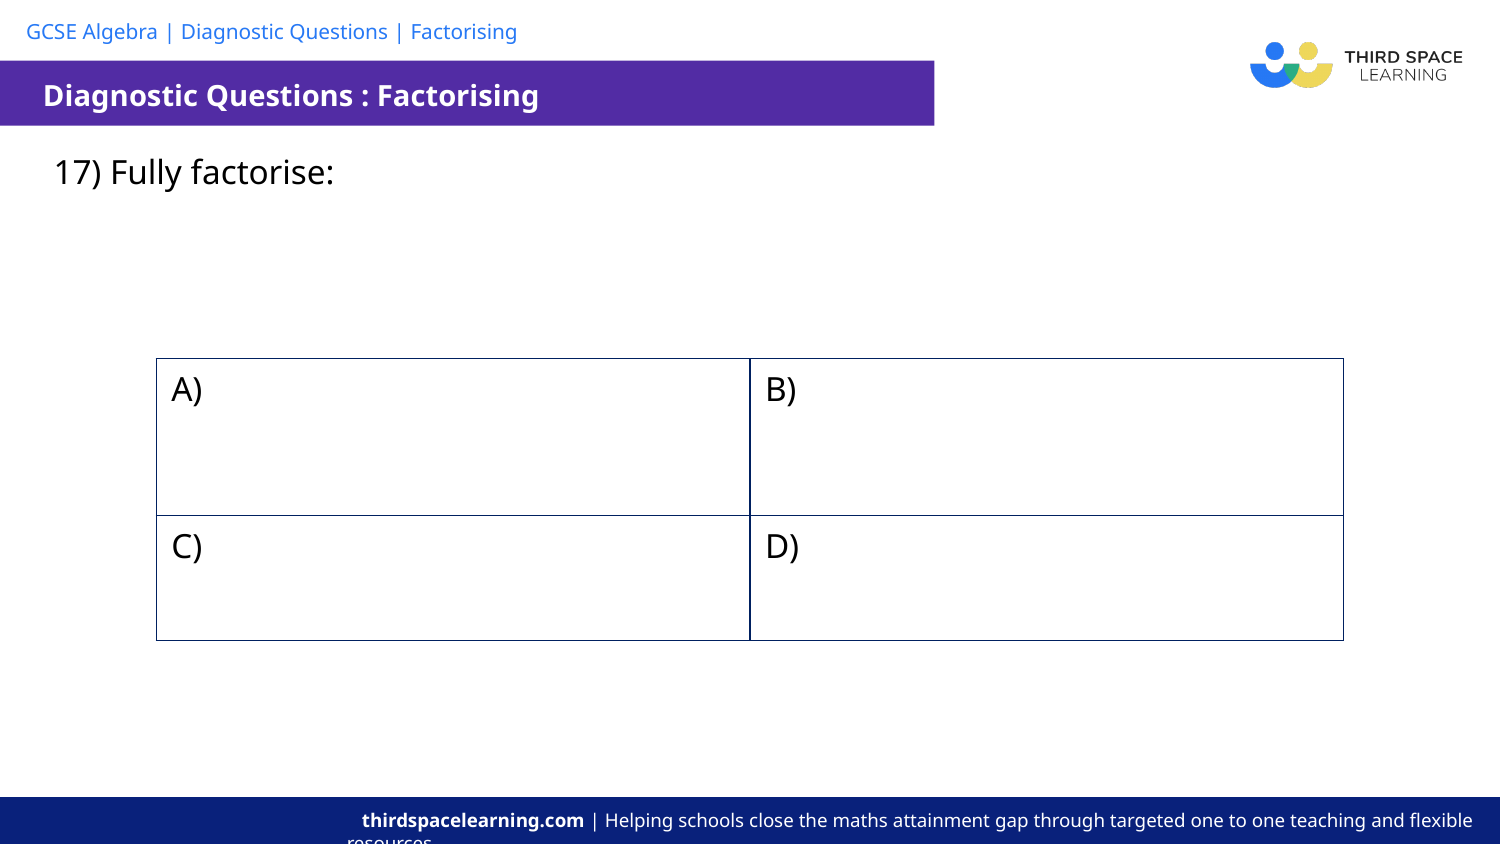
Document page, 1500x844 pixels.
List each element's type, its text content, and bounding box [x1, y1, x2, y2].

picture [1250, 33, 1465, 99]
text_box Diagnostic Questions : Factorising [27, 61, 849, 127]
